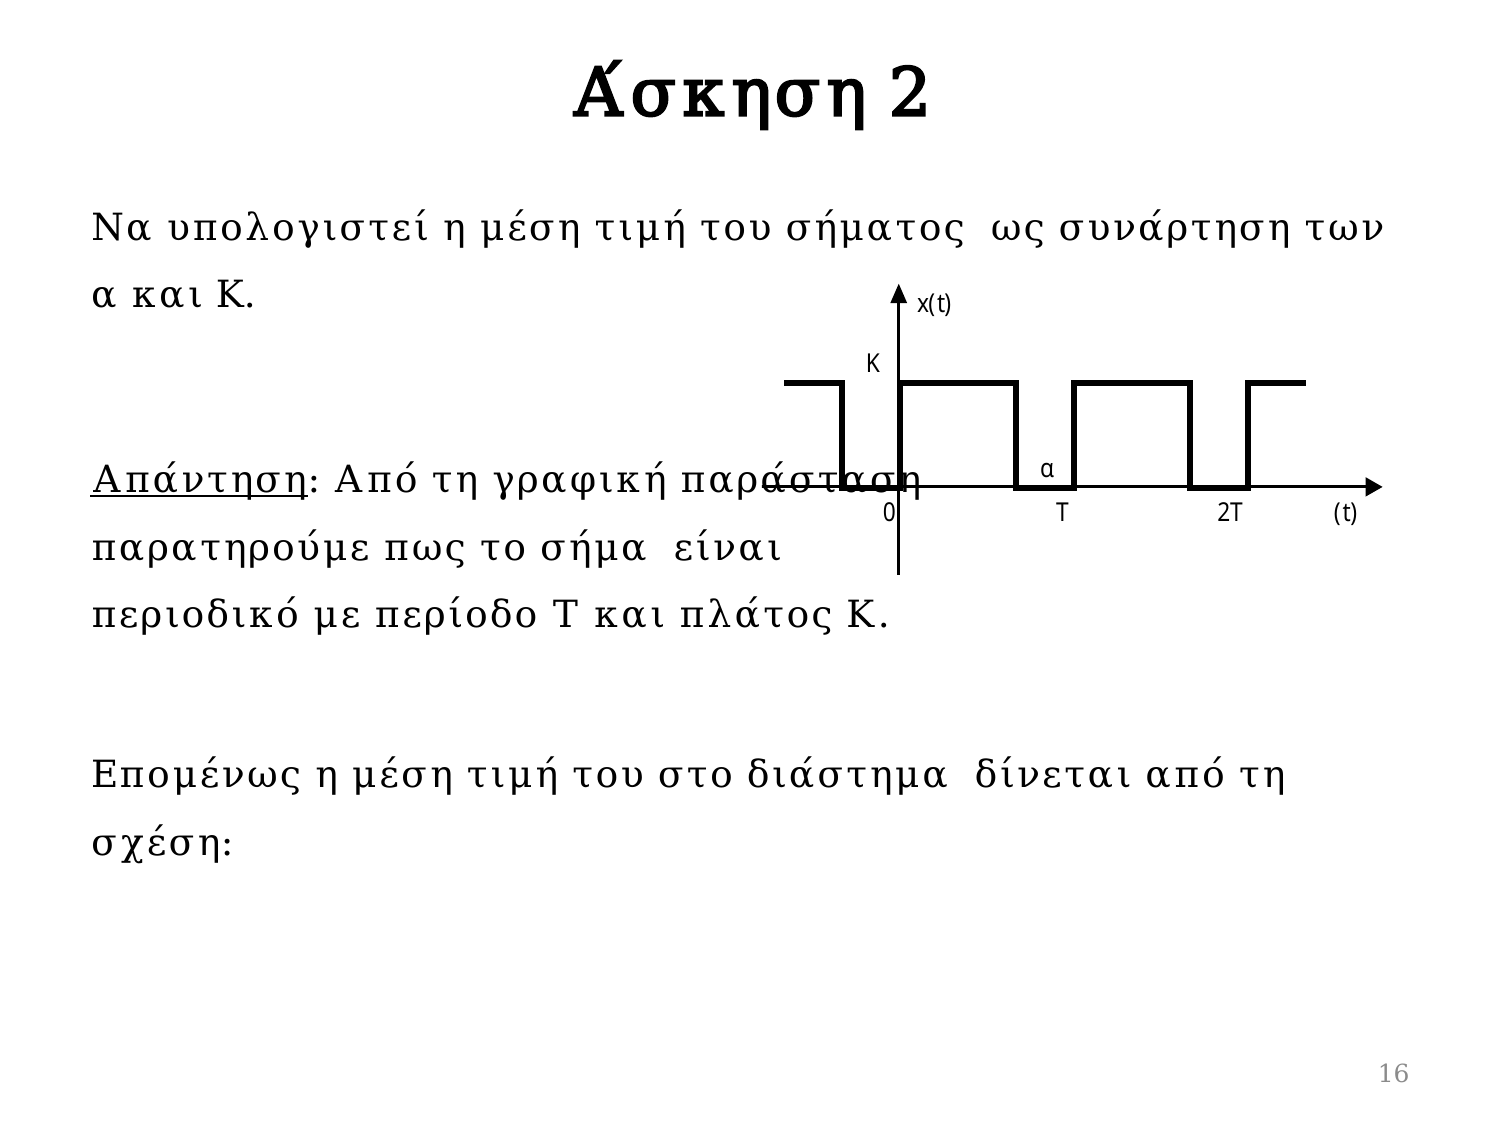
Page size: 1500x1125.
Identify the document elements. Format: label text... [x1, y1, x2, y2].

picture [761, 255, 1424, 575]
slide_number 16 [1222, 1042, 1425, 1103]
title Άσκηση 2 [75, 19, 1425, 159]
